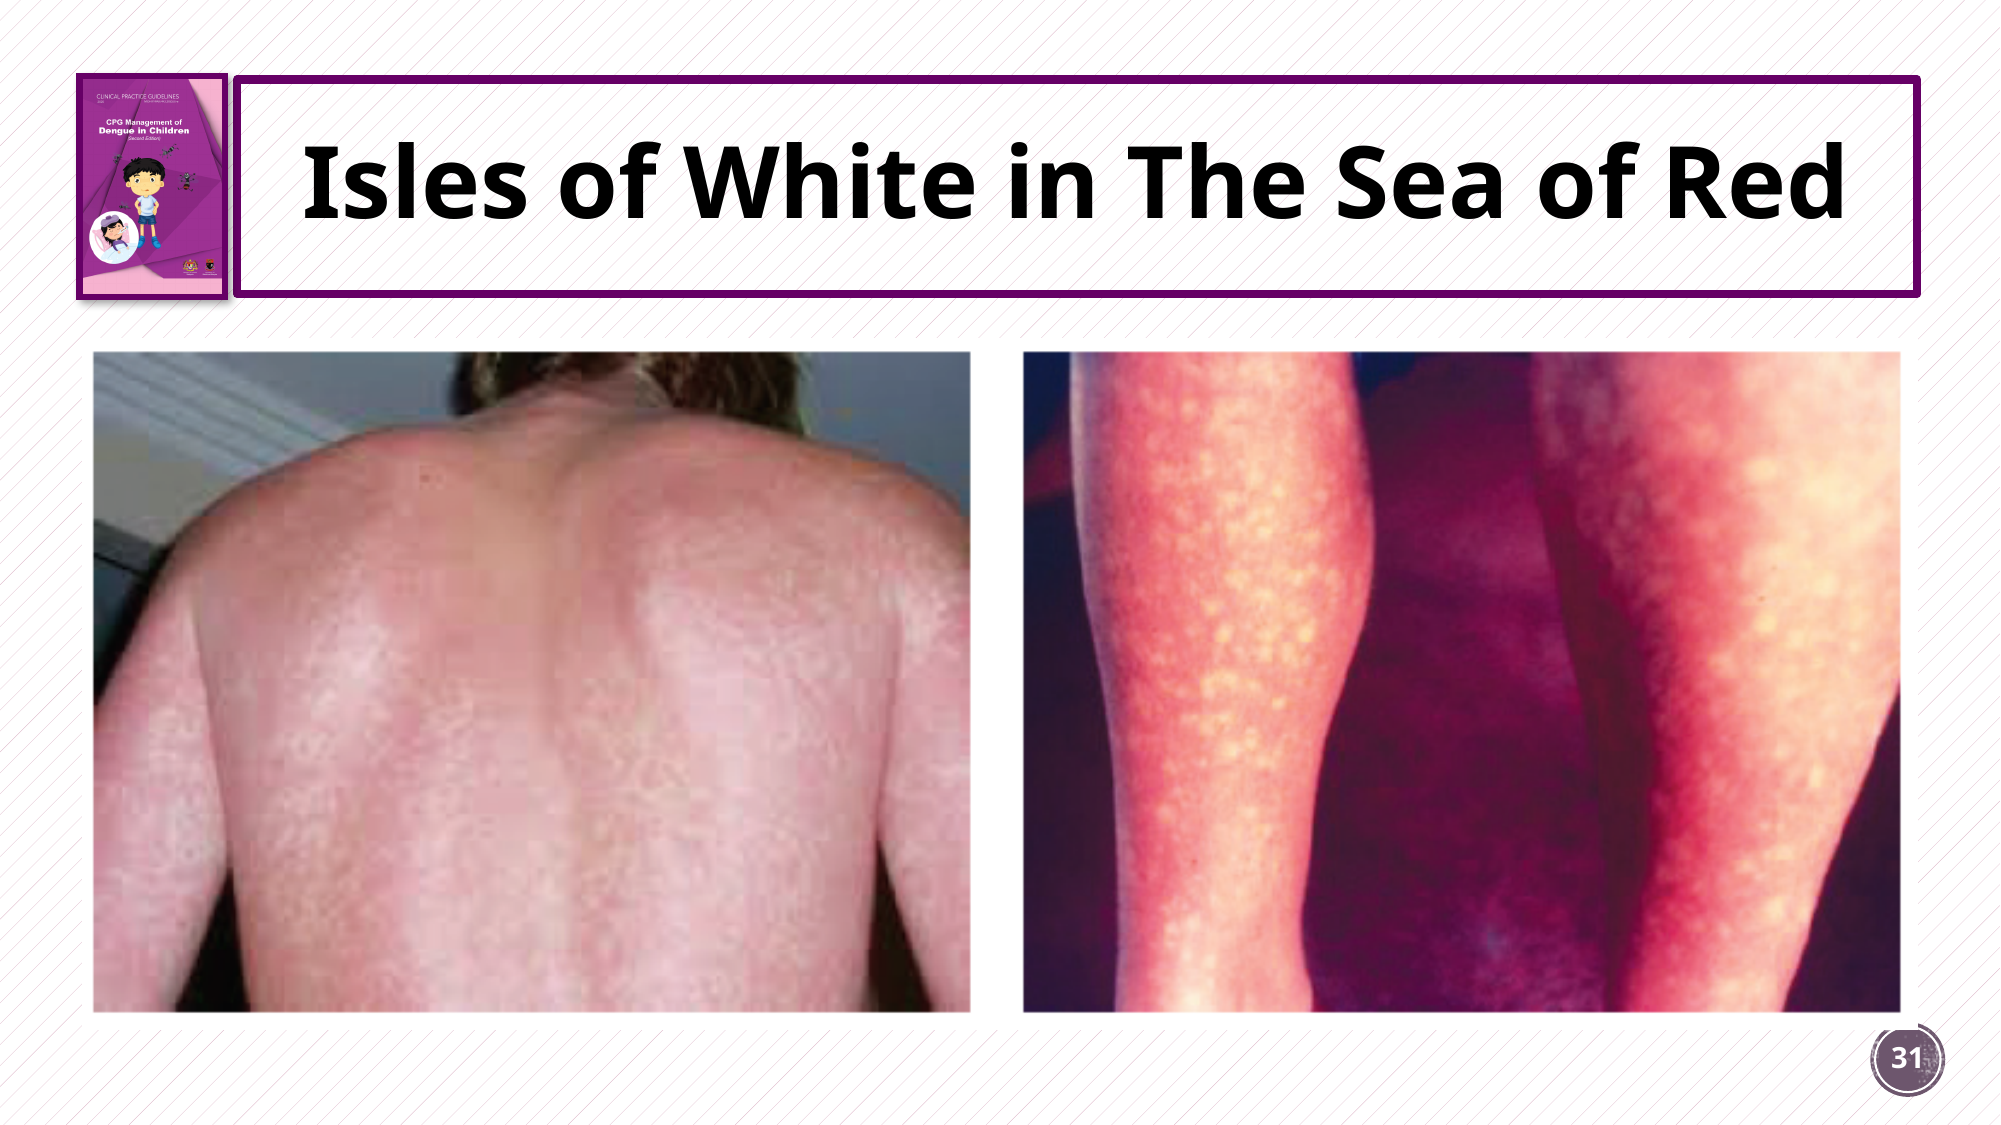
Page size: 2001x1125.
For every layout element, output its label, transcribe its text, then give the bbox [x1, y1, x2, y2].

picture [83, 79, 222, 294]
picture [83, 339, 1916, 1028]
slide_number 31 [1855, 1028, 1961, 1089]
text_box Isles of White in The Sea of Red [237, 79, 1918, 294]
